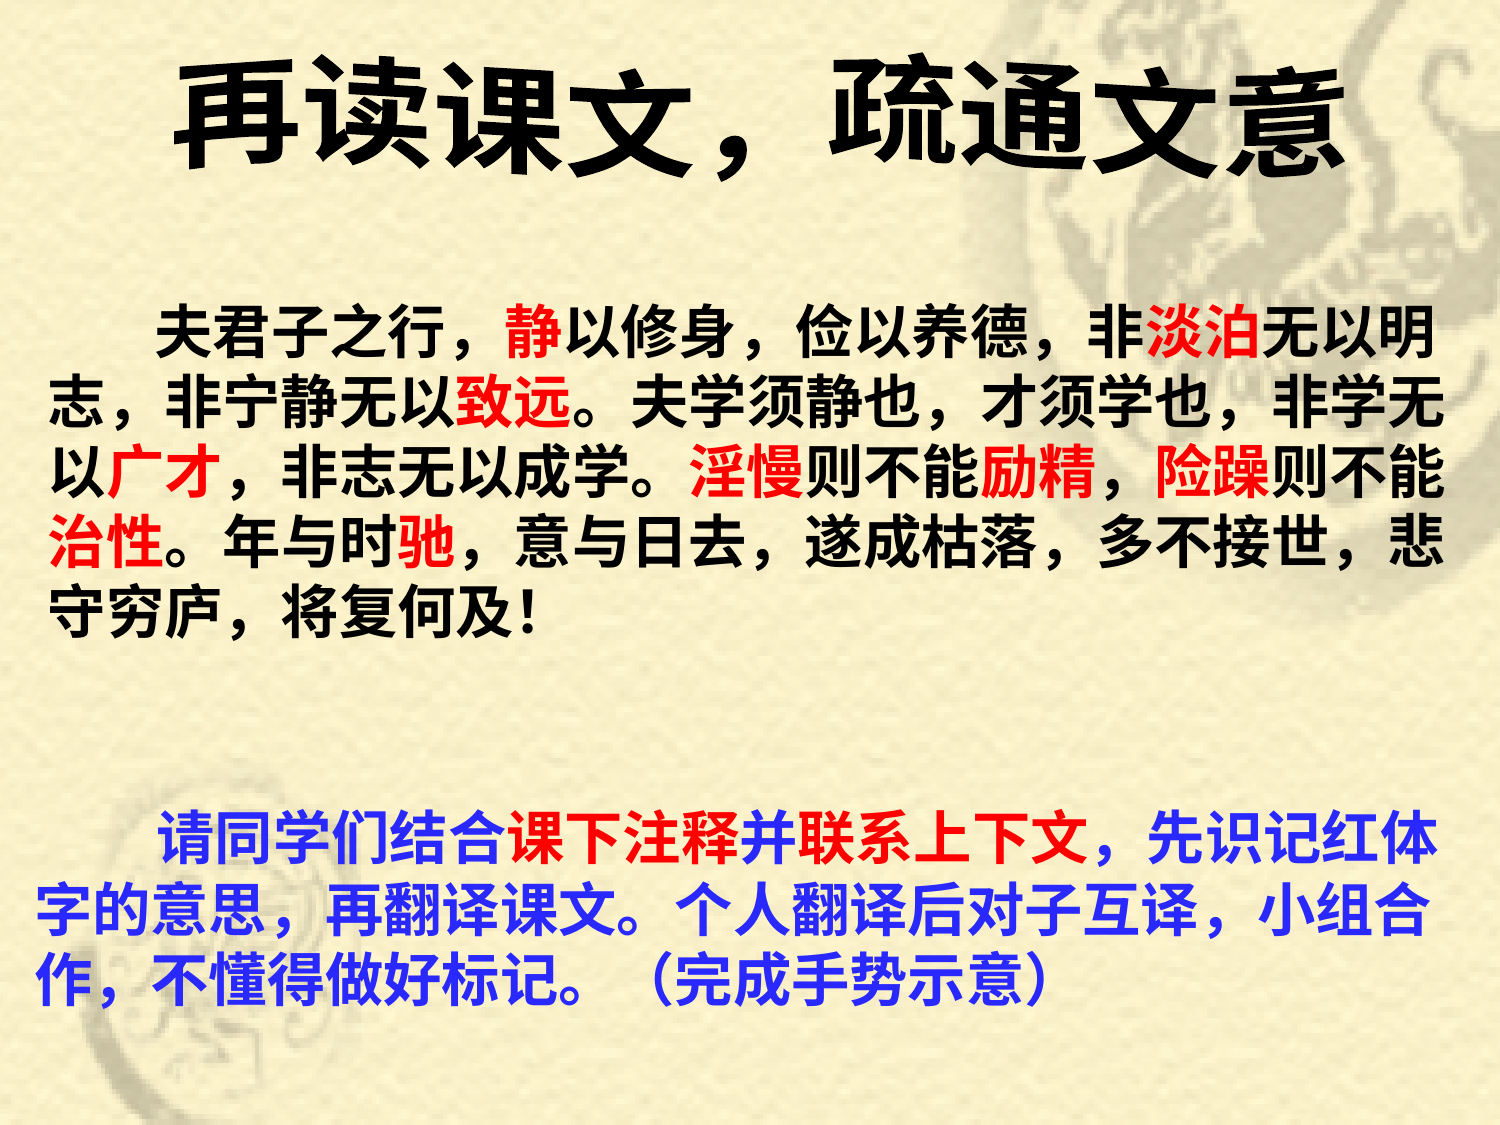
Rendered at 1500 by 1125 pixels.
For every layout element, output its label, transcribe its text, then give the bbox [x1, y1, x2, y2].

picture [0, 0, 1500, 1125]
text_box 夫君子之行，静以修身，俭以养德，非淡泊无以明志，非宁静无以致远。夫学须静也，才须学也，非学无以广才，非志无以成学。淫慢则不能励精，险躁则不能治性。年与时驰，意与日去，遂成枯落，多不接世，悲守穷庐，将复何及！ [33, 288, 1487, 653]
text_box 请同学们结合课下注释并联系上下文，先识记红体字的意思，再翻译课文。个人翻译后对子互译，小组合作，不懂得做好标记。（完成手势示意） [19, 785, 1500, 1021]
